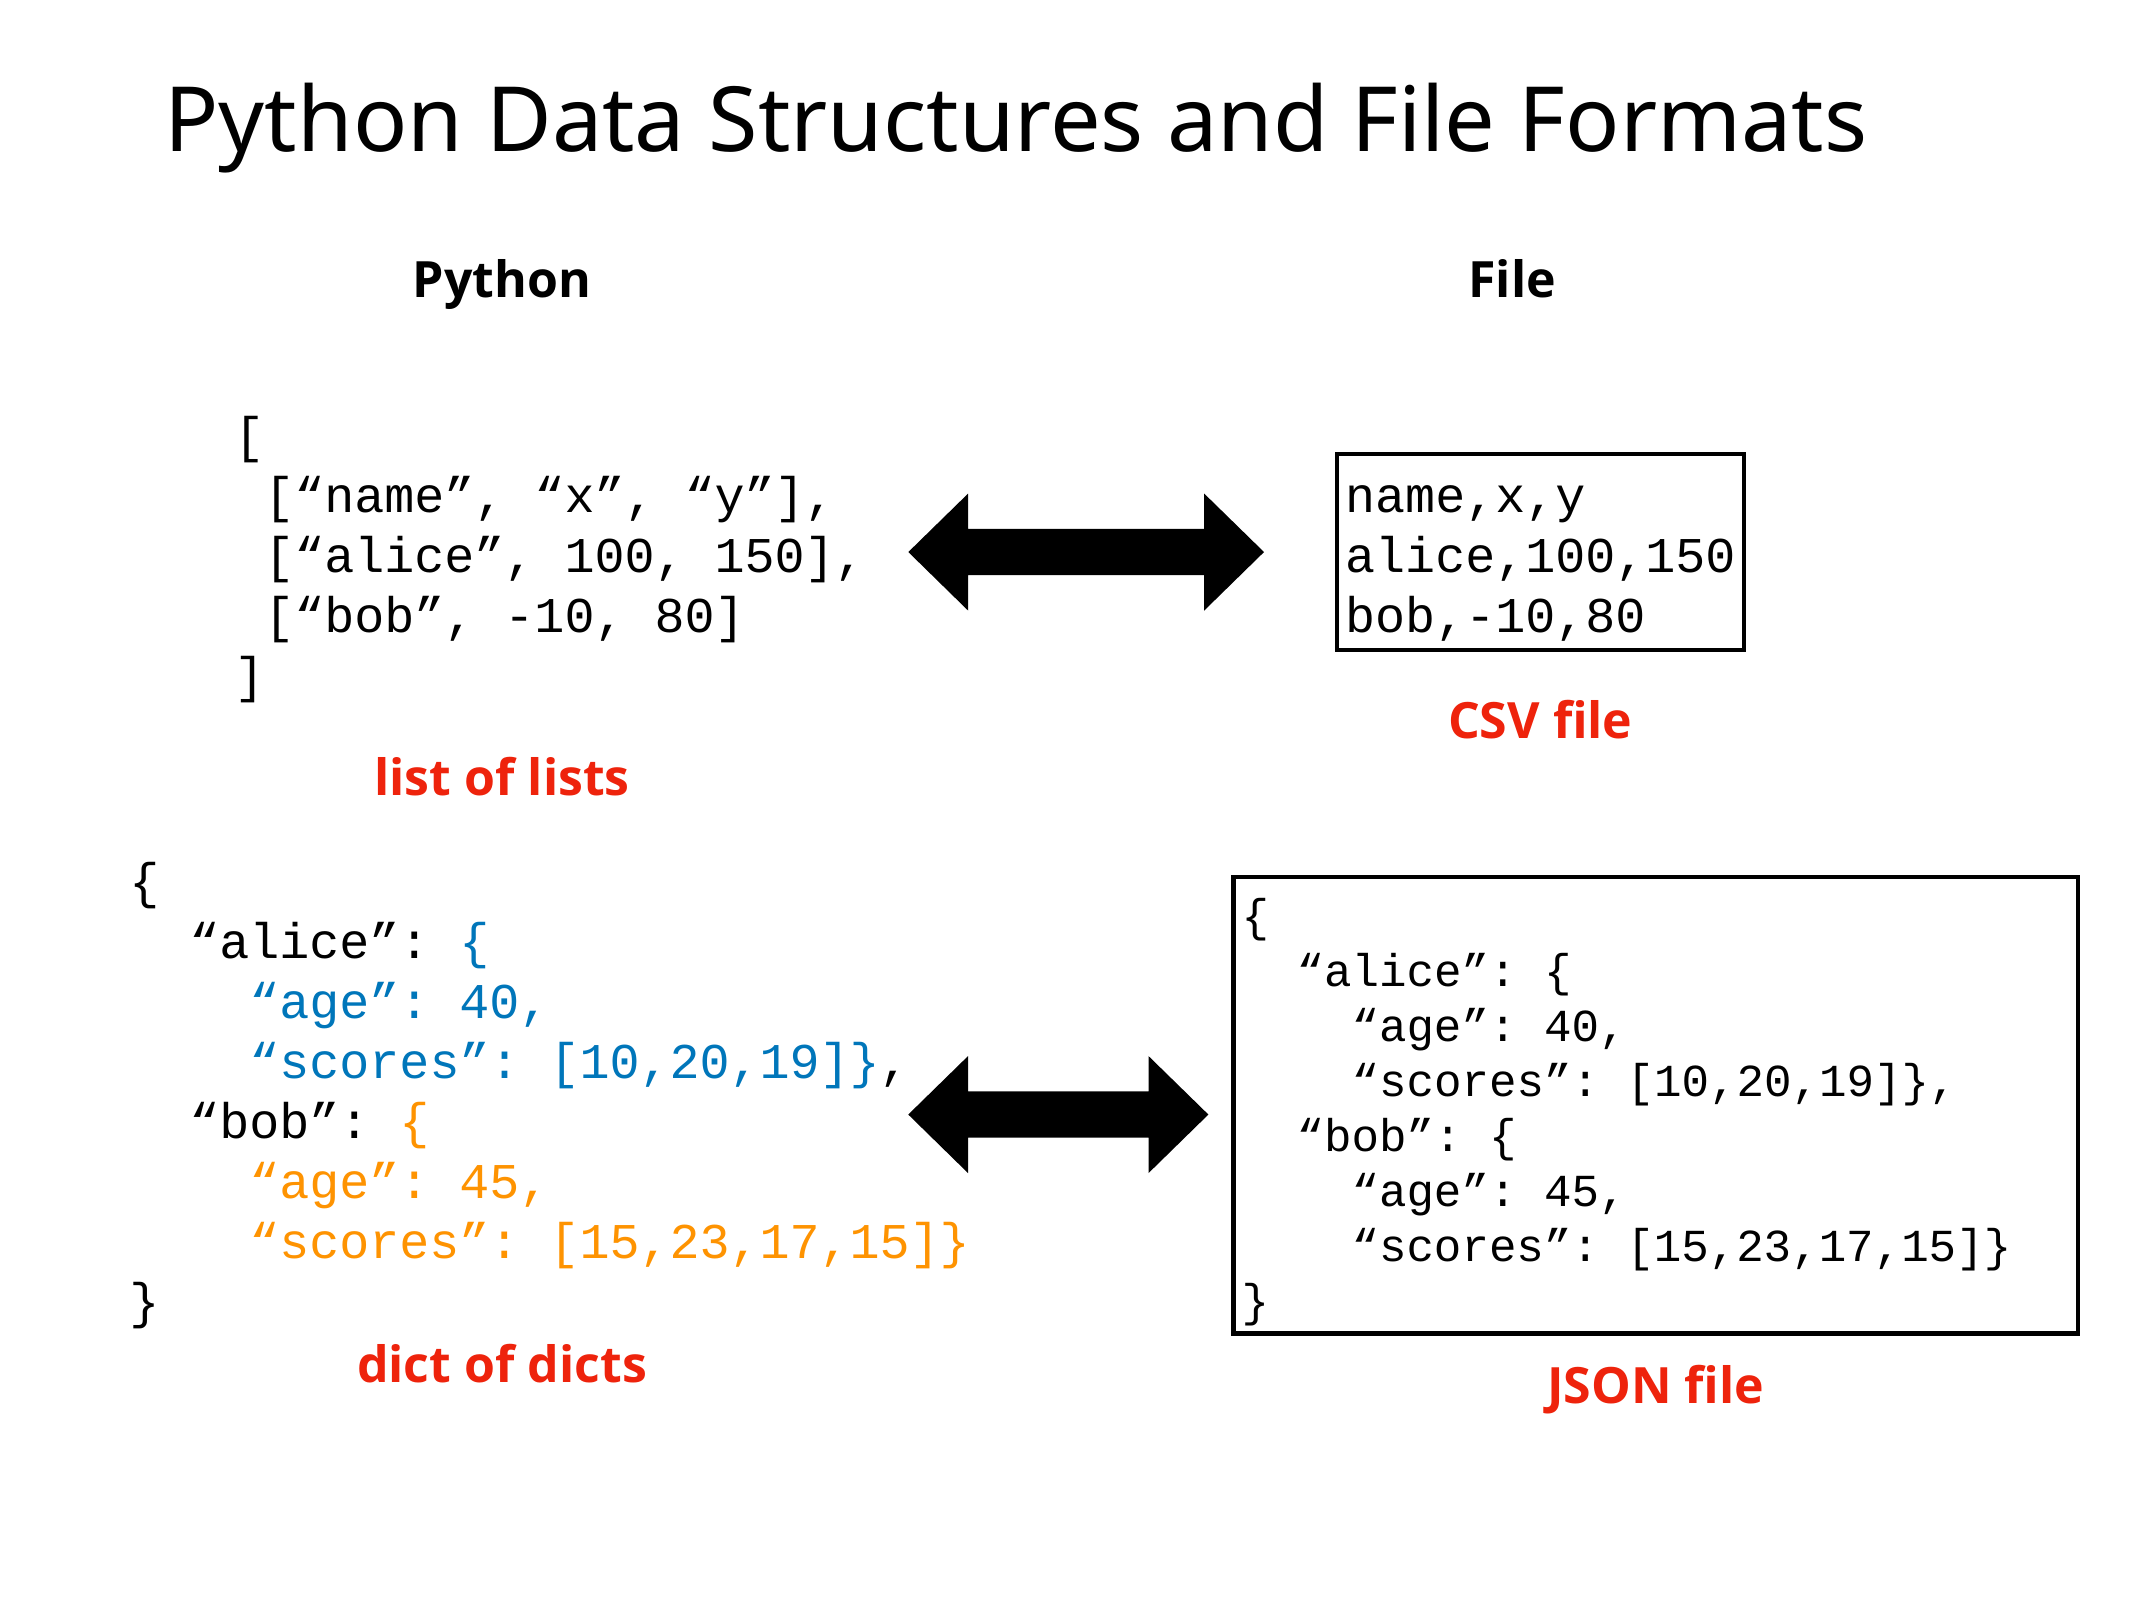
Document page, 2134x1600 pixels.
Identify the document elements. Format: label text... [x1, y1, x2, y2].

text_box dict of dicts [348, 1324, 656, 1401]
text_box [908, 493, 1265, 611]
text_box Python [404, 238, 600, 316]
text_box JSON file [1538, 1345, 1773, 1422]
text_box File [1460, 238, 1565, 316]
text_box name,x,y alice,100,150 bob,-10,80 [1336, 453, 1744, 651]
text_box [908, 1056, 1209, 1174]
text_box [ [“name”, “x”, “y”], [“alice”, 100, 150], [“bob”, -10, 80] ] [226, 393, 873, 711]
title Python Data Structures and File Formats [155, 41, 1978, 191]
text_box list of lists [366, 736, 638, 814]
text_box { “alice”: { “age”: 40, “scores”: [10,20,19]}, “bob”: { “age”: 45, “scores”: [15,23,17,15]} } [121, 840, 978, 1337]
text_box { “alice”: { “age”: 40, “scores”: [10,20,19]}, “bob”: { “age”: 45, “scores”: [15,23,17,15]} } [1233, 877, 2078, 1334]
text_box CSV file [1439, 680, 1641, 758]
